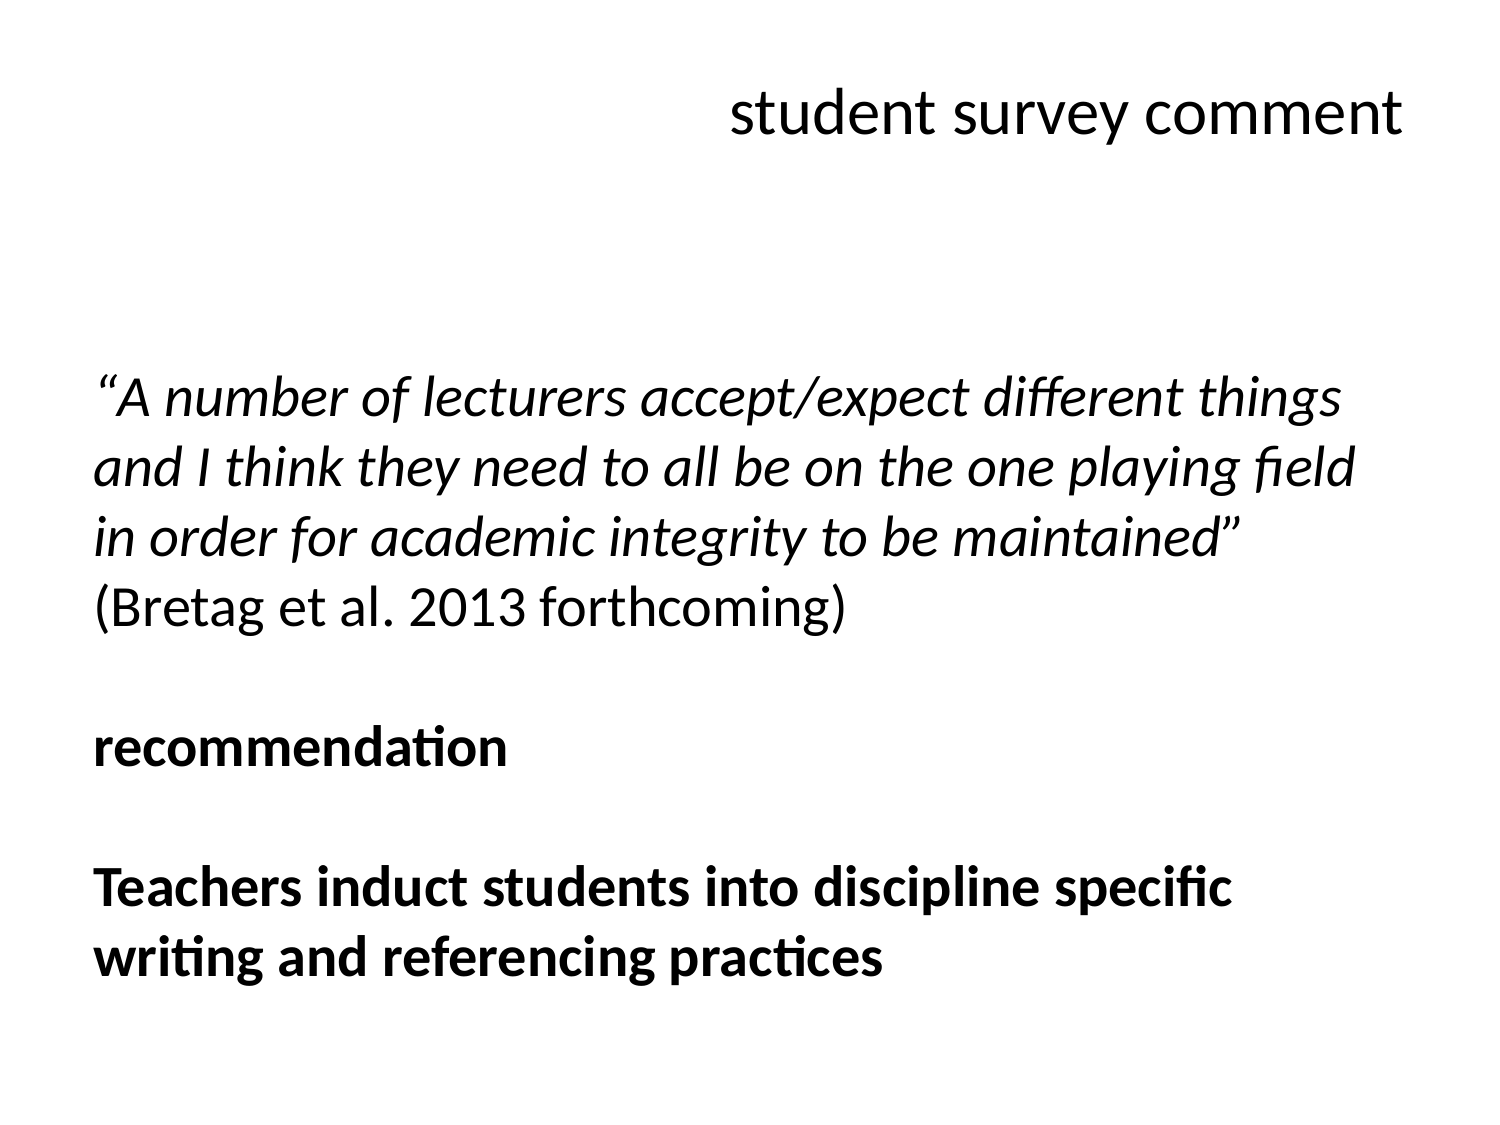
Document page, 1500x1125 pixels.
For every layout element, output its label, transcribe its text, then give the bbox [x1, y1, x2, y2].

text_box student survey comment “A number of lecturers accept/expect different things and I think they need to all be on the one playing field in order for academic integrity to be maintained” (Bretag et al. 2013 forthcoming) recommendation Teachers induct students into discipline specific writing and referencing practices [78, 60, 1419, 1125]
